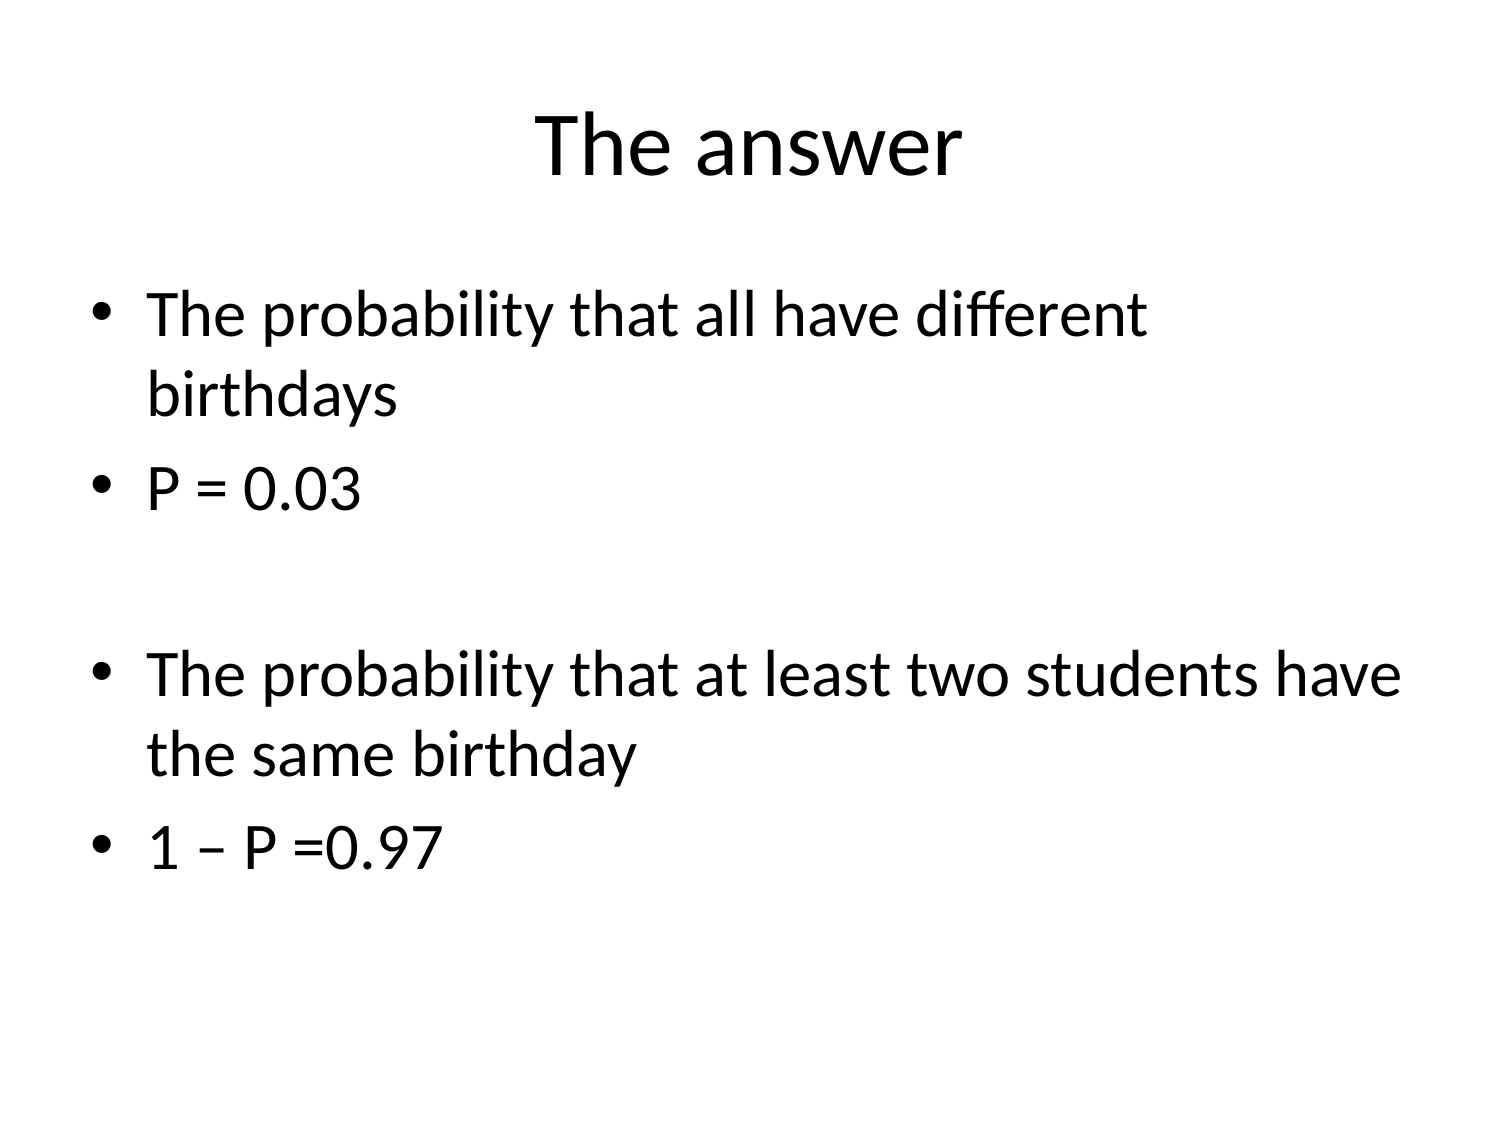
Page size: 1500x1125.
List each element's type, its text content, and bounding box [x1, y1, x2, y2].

title The answer [75, 45, 1425, 233]
list The probability that all have different birthdays P = 0.03 The probability that at least two students have the same birthday 1 – P =0.97 [75, 262, 1425, 1005]
